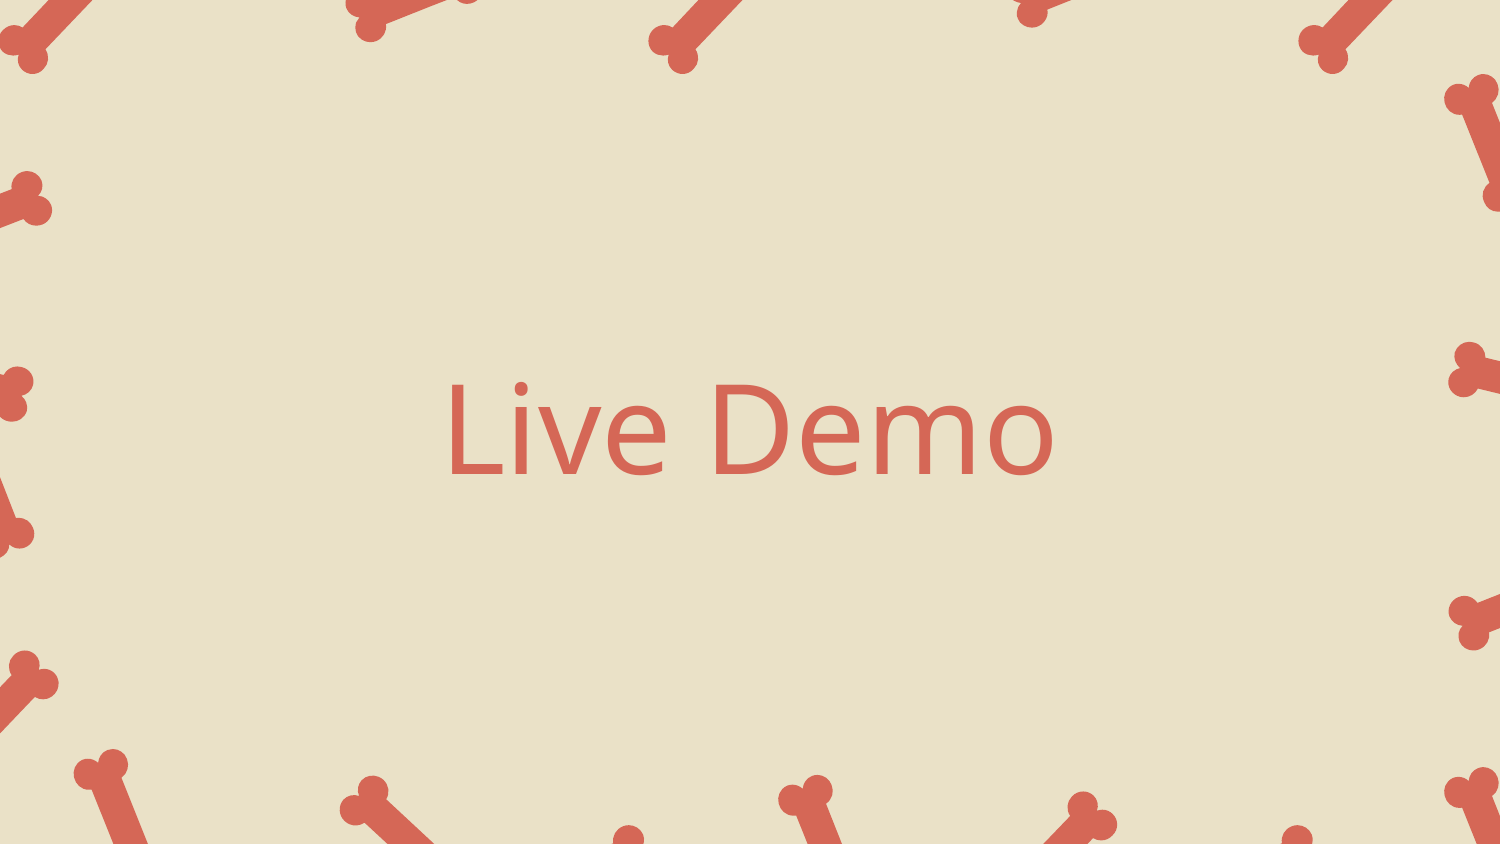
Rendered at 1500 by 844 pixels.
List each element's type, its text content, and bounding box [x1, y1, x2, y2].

text_box Live Demo [384, 335, 1116, 509]
